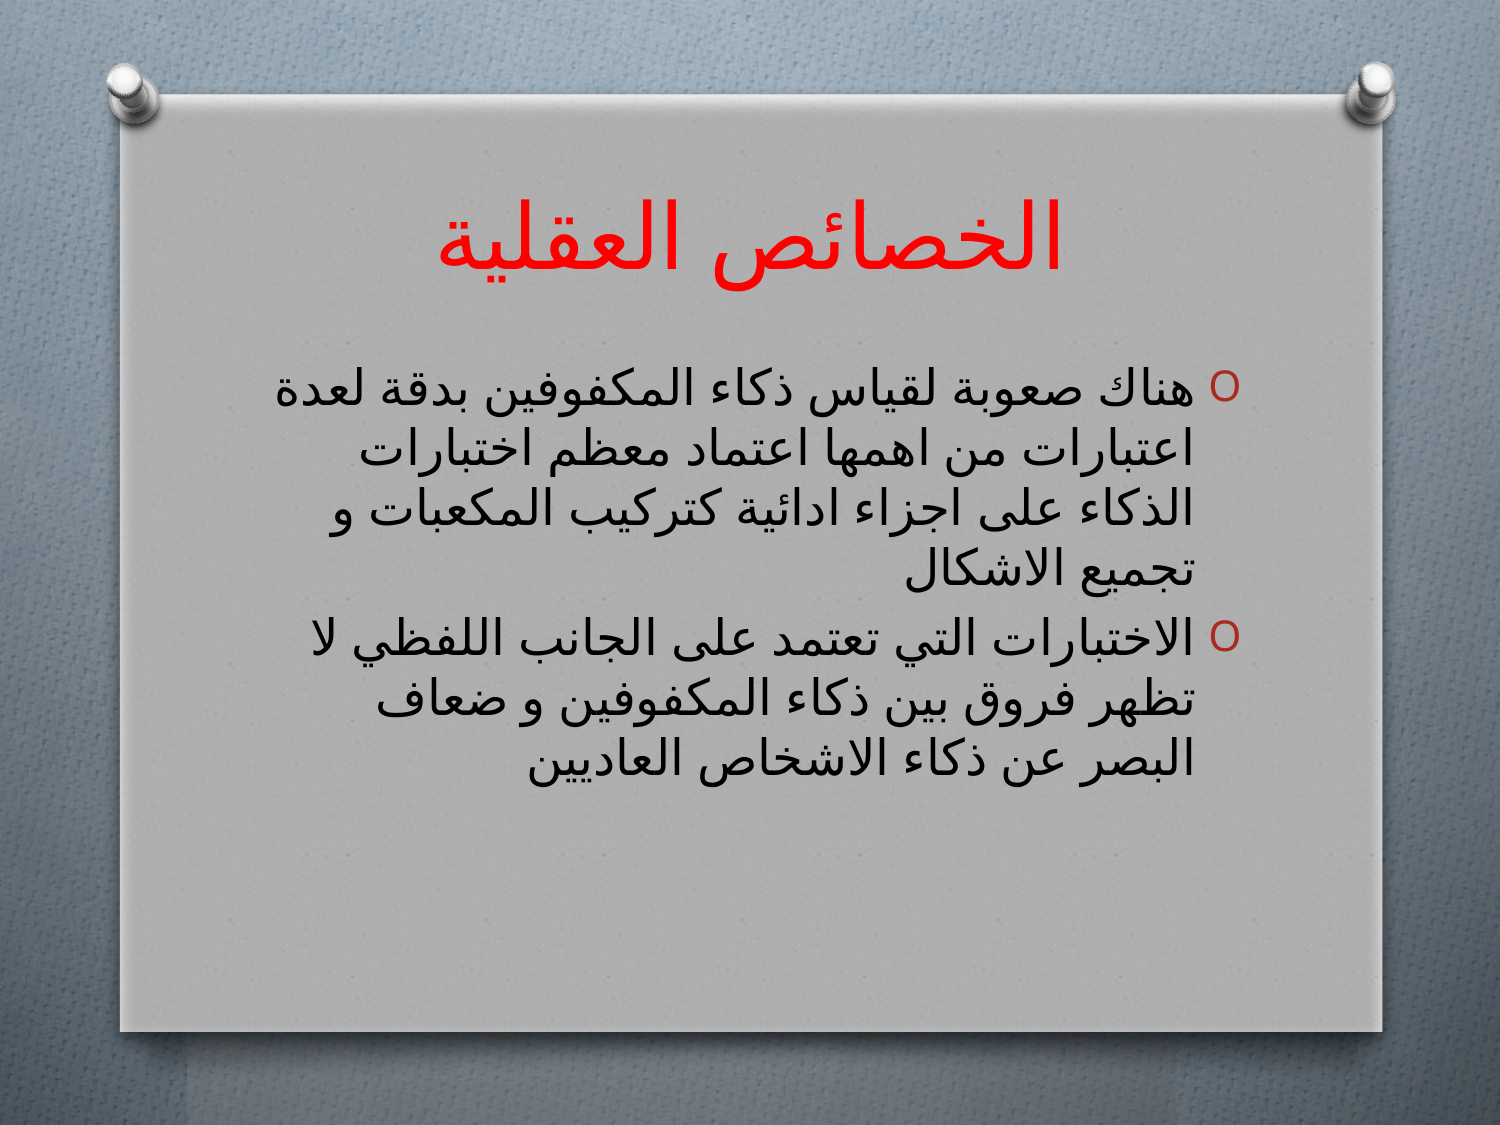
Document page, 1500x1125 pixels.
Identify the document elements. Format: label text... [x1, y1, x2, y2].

picture [1317, 35, 1439, 156]
picture [75, 29, 198, 153]
title الخصائص العقلية [179, 134, 1323, 332]
list هناك صعوبة لقياس ذكاء المكفوفين بدقة لعدة اعتبارات من اهمها اعتماد معظم اختبارات الذكاء على اجزاء ادائية كتركيب المكعبات و تجميع الاشكال الاختبارات التي تعتمد على الجانب اللفظي لا تظهر فروق بين ذكاء المكفوفين و ضعاف البصر عن ذكاء الاشخاص العاديين [240, 347, 1257, 939]
